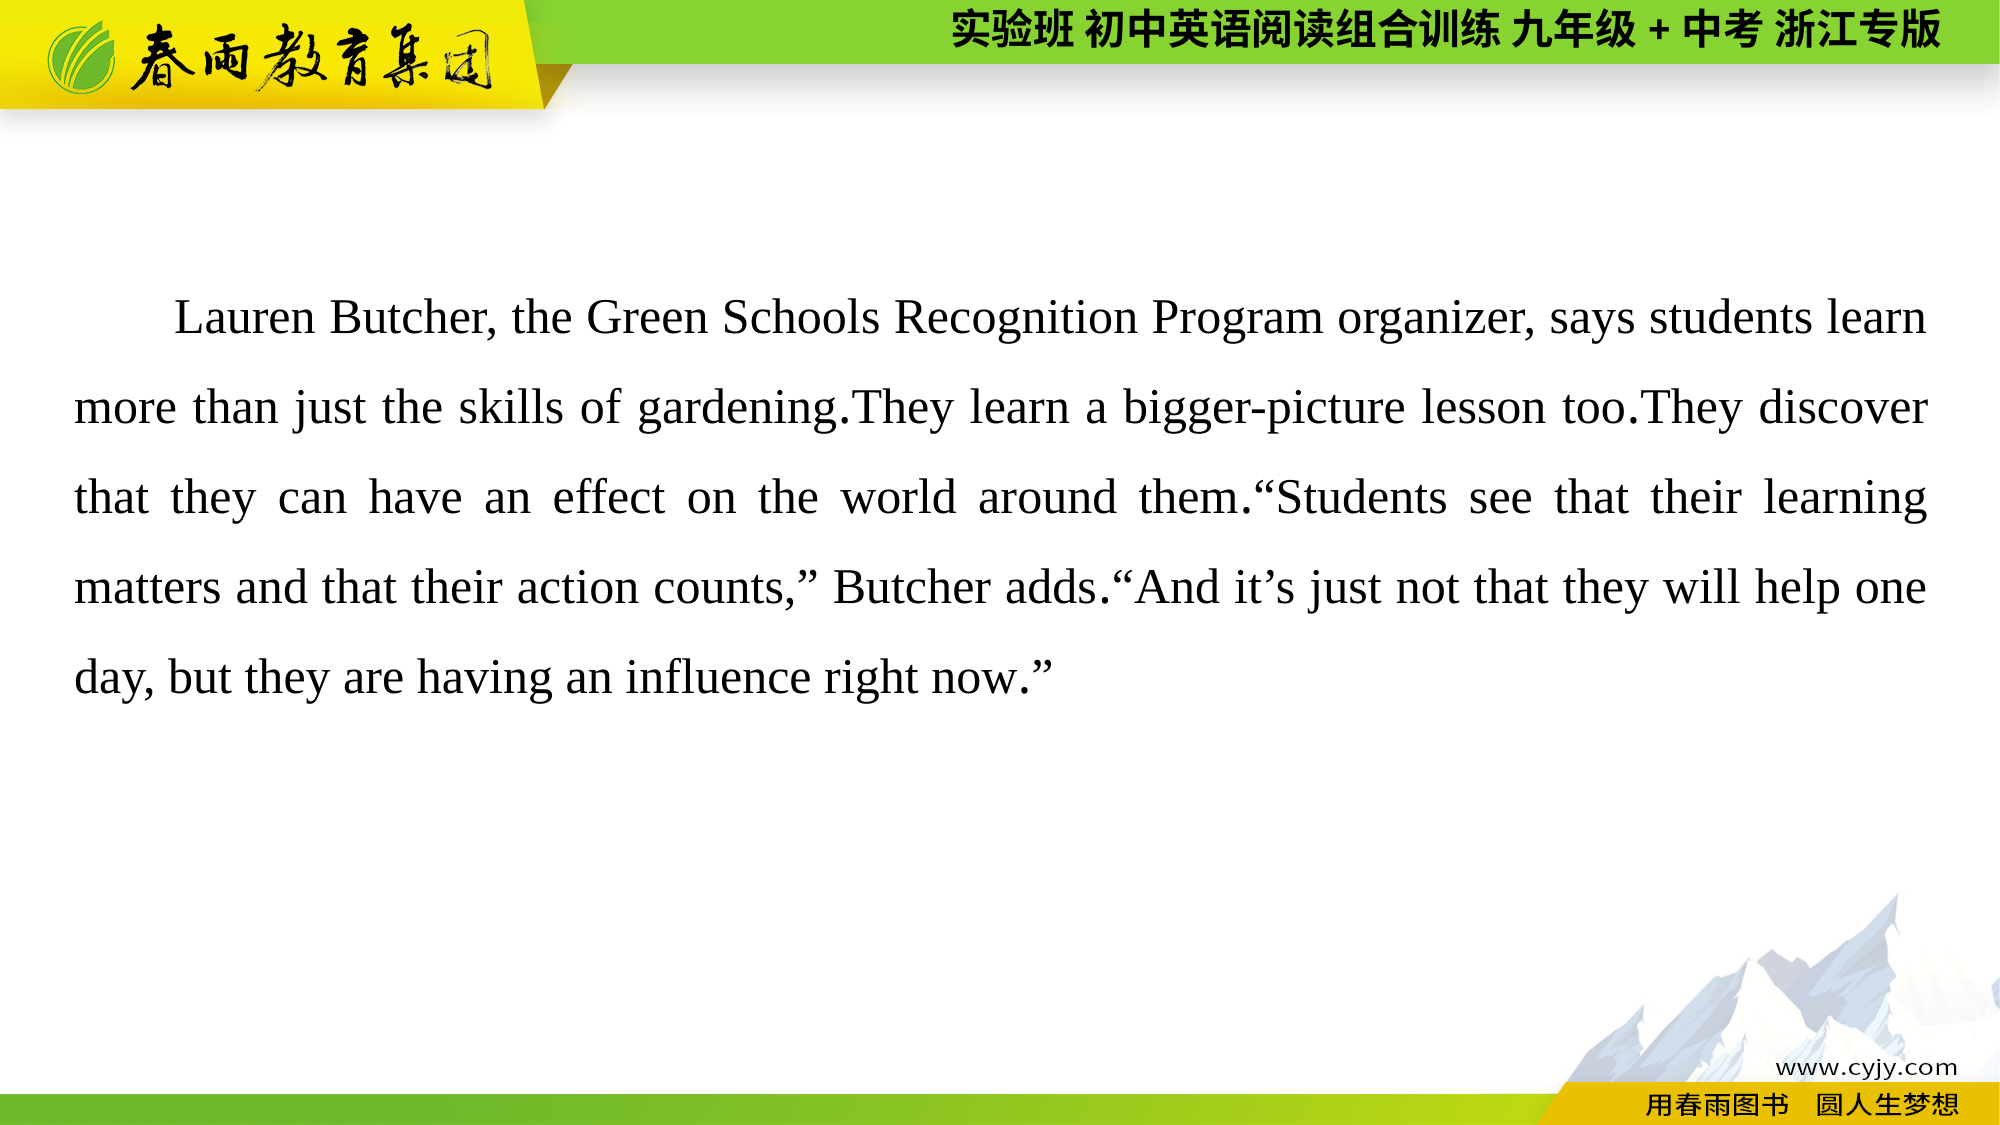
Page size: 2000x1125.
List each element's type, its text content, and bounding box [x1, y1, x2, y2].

list Lauren Butcher, the Green Schools Recognition Program organizer, says students learn more than just the skills of gardening.They learn a bigger-picture lesson too.They discover that they can have an effect on the world around them.“Students see that their learning matters and that their action counts,” Butcher adds.“And it’s just not that they will help one day, but they are having an influence right now.” [59, 246, 1944, 716]
picture [0, 0, 2000, 1125]
